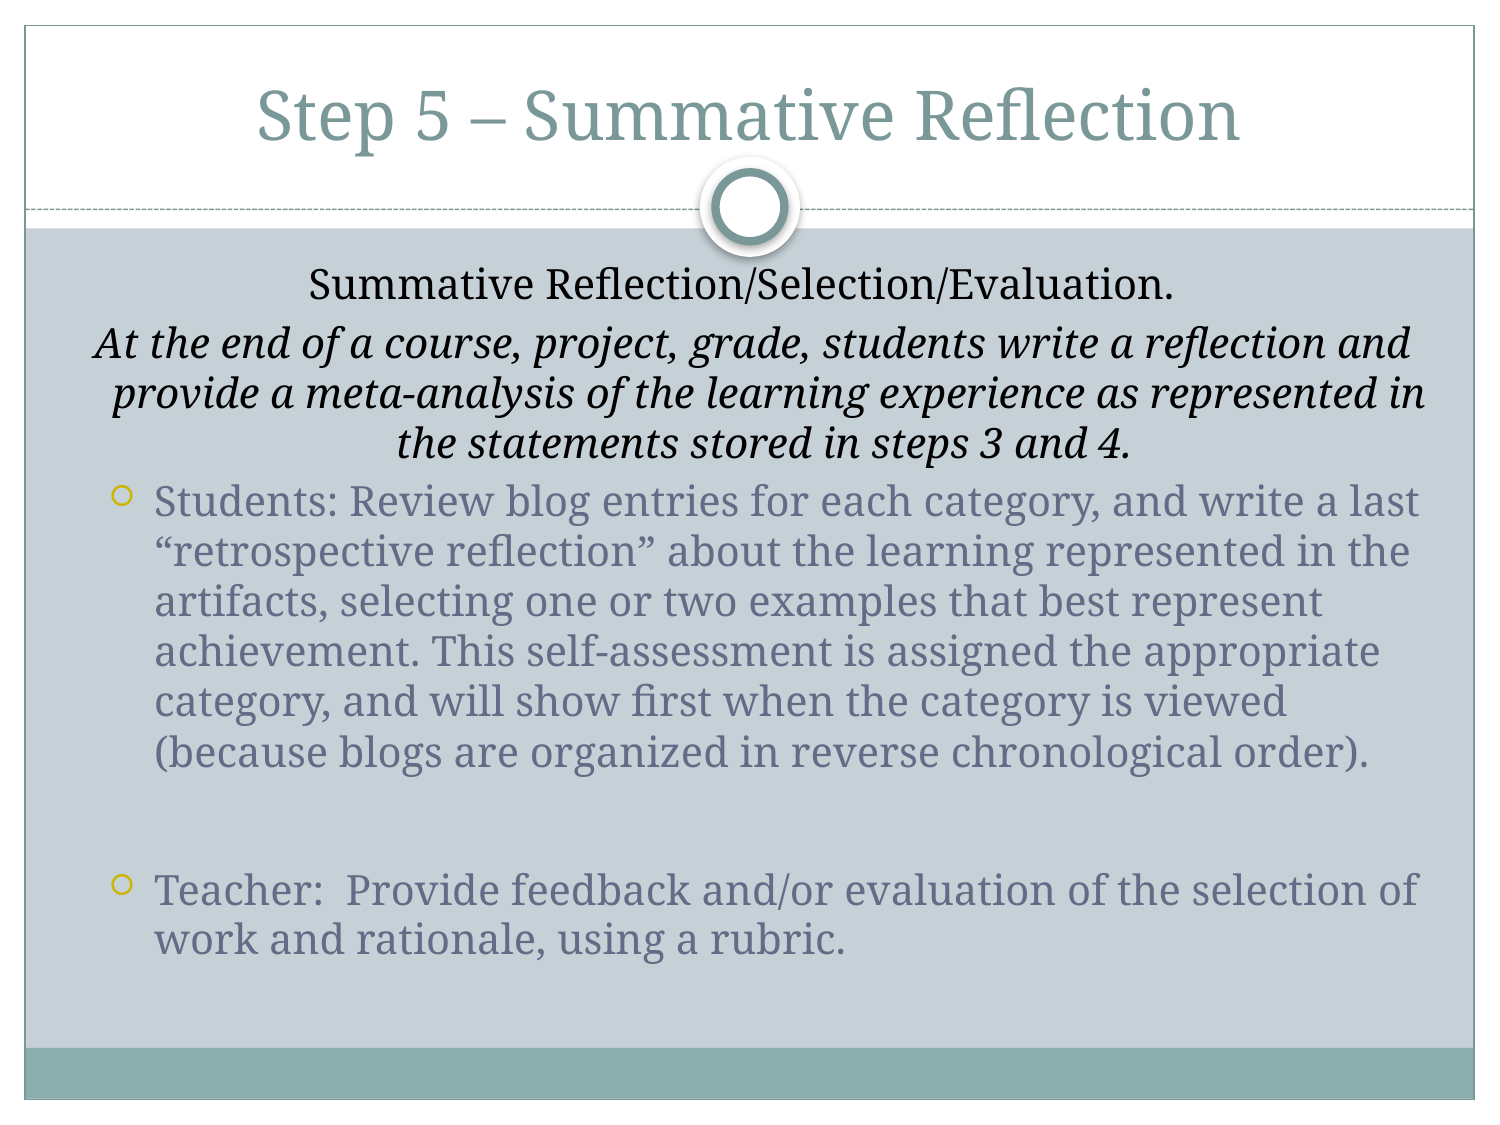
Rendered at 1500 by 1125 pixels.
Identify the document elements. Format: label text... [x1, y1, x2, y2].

title Step 5 – Summative Reflection [49, 37, 1450, 162]
list Summative Reflection/Selection/Evaluation. At the end of a course, project, grade, students write a reflection and provide a meta-analysis of the learning experience as represented in the statements stored in steps 3 and 4. Students: Review blog entries for each category, and write a last “retrospective reflection” about the learning represented in the artifacts, selecting one or two examples that best represent achievement. This self-assessment is assigned the appropriate category, and will show first when the category is viewed (because blogs are organized in reverse chronological order). Teacher: Provide feedback and/or evaluation of the selection of work and rationale, using a rubric. [49, 250, 1445, 1001]
